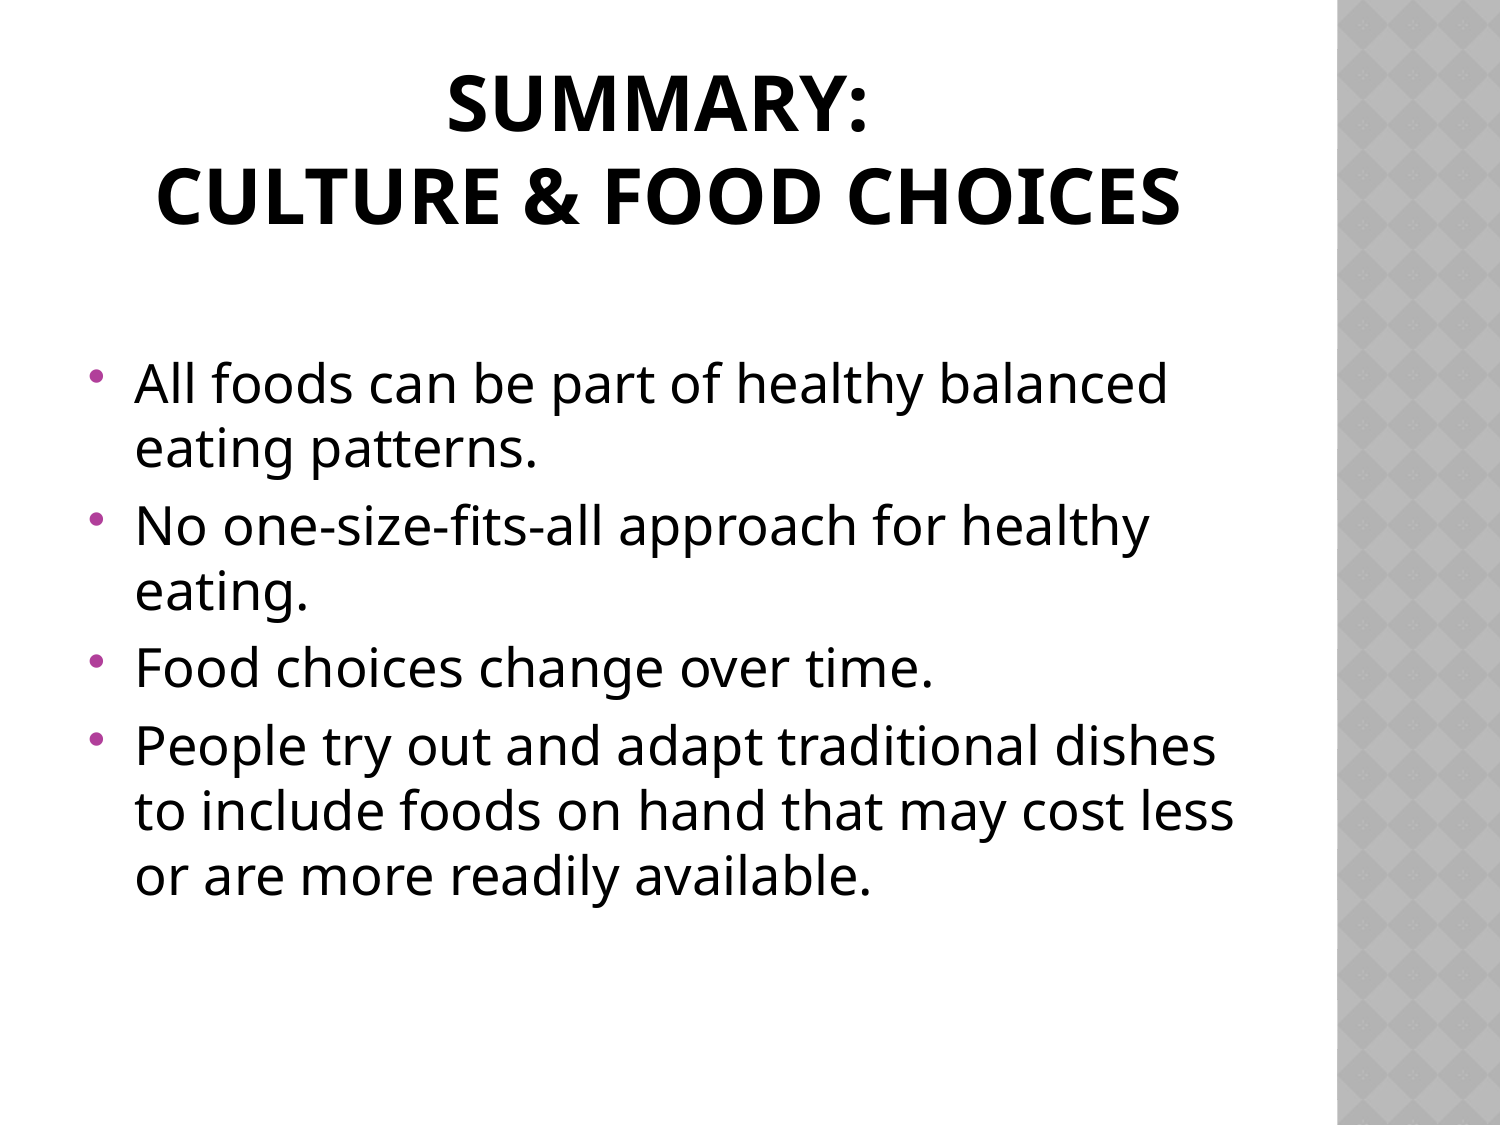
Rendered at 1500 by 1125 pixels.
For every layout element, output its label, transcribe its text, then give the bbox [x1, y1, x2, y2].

title Summary: Culture & Food Choices [75, 52, 1263, 240]
list All foods can be part of healthy balanced eating patterns. No one-size-fits-all approach for healthy eating. Food choices change over time. People try out and adapt traditional dishes to include foods on hand that may cost less or are more readily available. [75, 264, 1263, 1059]
